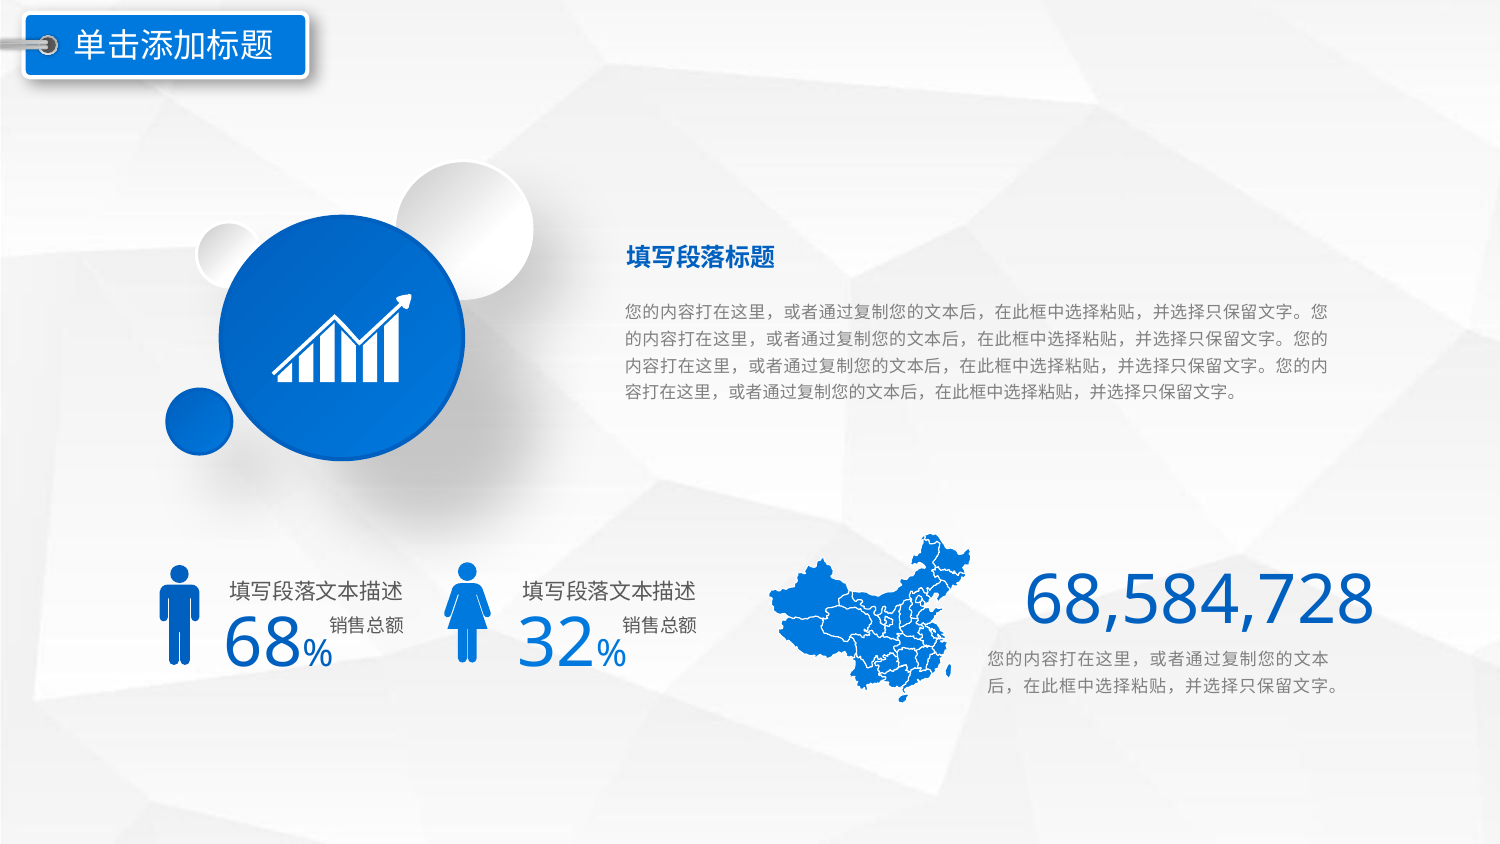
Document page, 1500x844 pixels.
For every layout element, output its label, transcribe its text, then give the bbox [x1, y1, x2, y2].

text_box [271, 293, 412, 383]
text_box [443, 561, 492, 664]
text_box 68,584,728 [1010, 546, 1391, 645]
text_box 销售总额 [314, 606, 420, 644]
text_box 填写段落文本描述 [214, 570, 419, 611]
picture [0, 0, 1500, 844]
text_box 填写段落标题 [611, 233, 791, 279]
text_box [393, 159, 534, 296]
text_box [165, 388, 233, 456]
text_box [219, 215, 465, 461]
text_box 68% [209, 590, 349, 688]
text_box 单击添加标题 [39, 17, 308, 72]
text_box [38, 35, 58, 55]
text_box [158, 563, 201, 667]
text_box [768, 533, 971, 704]
text_box 32% [502, 590, 642, 688]
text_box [0, 40, 48, 49]
text_box 销售总额 [607, 606, 713, 644]
text_box [22, 11, 309, 79]
text_box 填写段落文本描述 [507, 570, 712, 611]
text_box 您的内容打在这里，或者通过复制您的文本后，在此框中选择粘贴，并选择只保留文字。您的内容打在这里，或者通过复制您的文本后，在此框中选择粘贴，并选择只保留文字。您的内容打在这里，或者通过复制您的文本后，在此框中选择粘贴，并选择只保留文字。您的内容打在这里，或者通过复制您的文本后，在此框中选择粘贴，并选择只保留文字。 [610, 287, 1345, 410]
text_box [195, 220, 262, 288]
text_box 您的内容打在这里，或者通过复制您的文本后，在此框中选择粘贴，并选择只保留文字。 [972, 635, 1345, 704]
